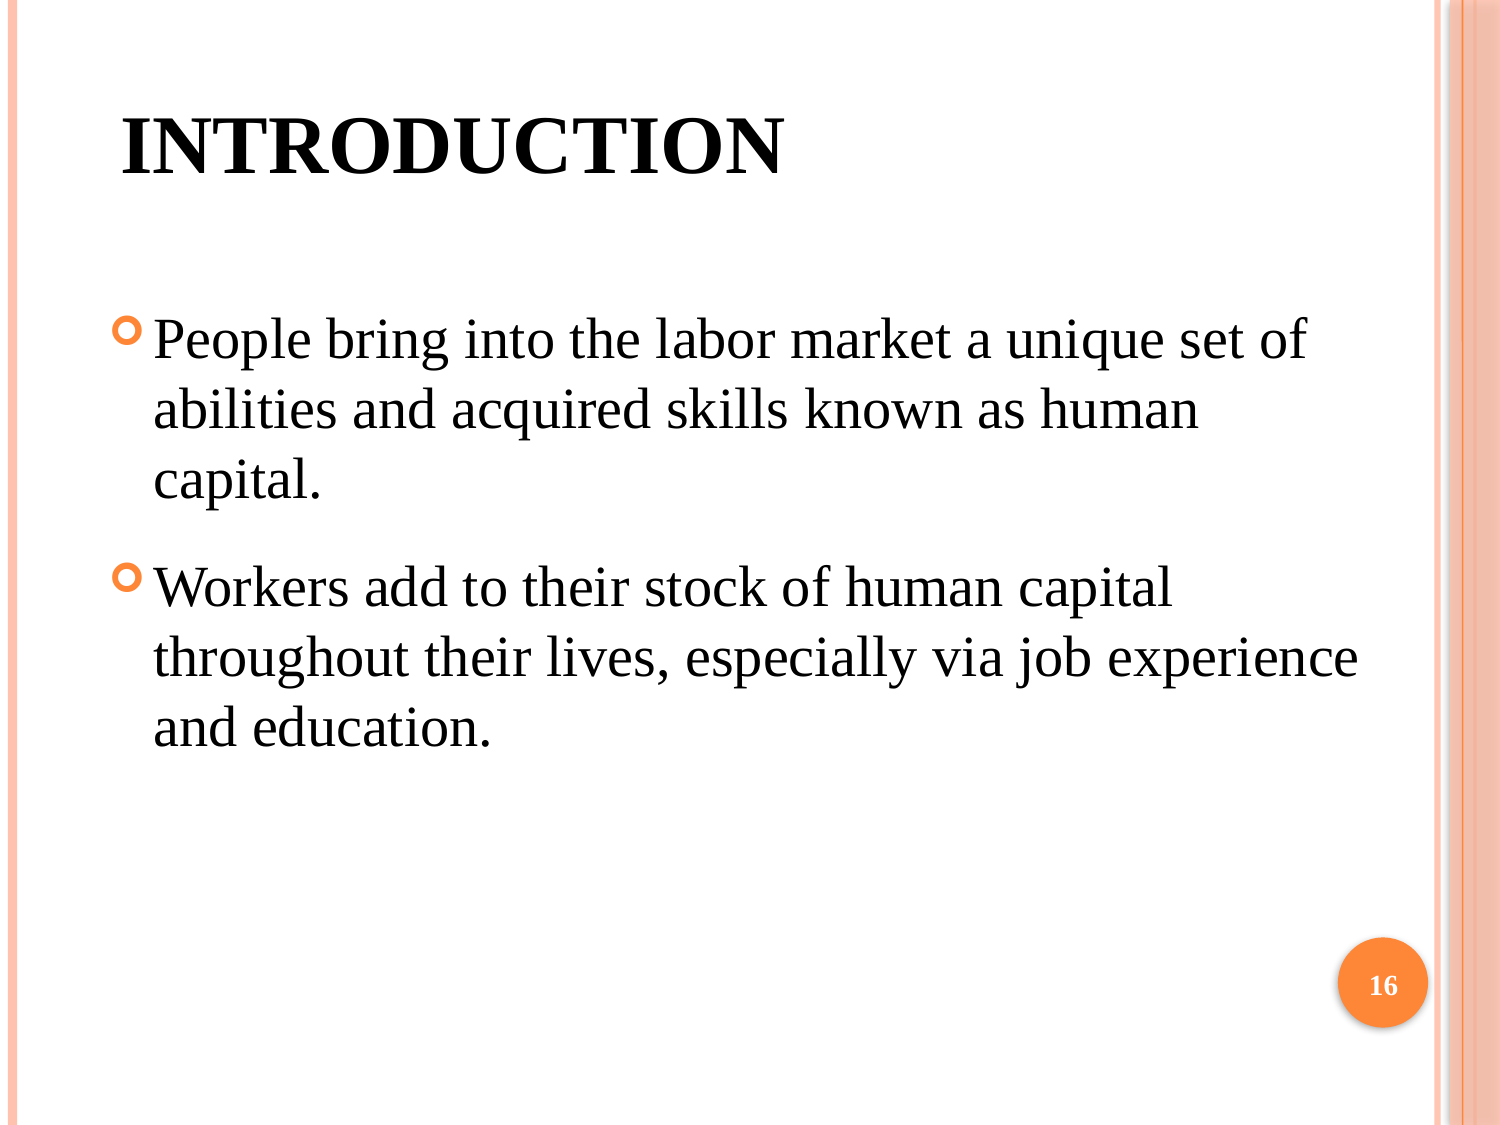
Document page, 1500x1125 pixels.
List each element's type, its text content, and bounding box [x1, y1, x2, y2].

title Introduction [105, 46, 1395, 235]
slide_number 16 [1333, 940, 1434, 1026]
list People bring into the labor market a unique set of abilities and acquired skills known as human capital. Workers add to their stock of human capital throughout their lives, especially via job experience and education. [93, 292, 1384, 868]
